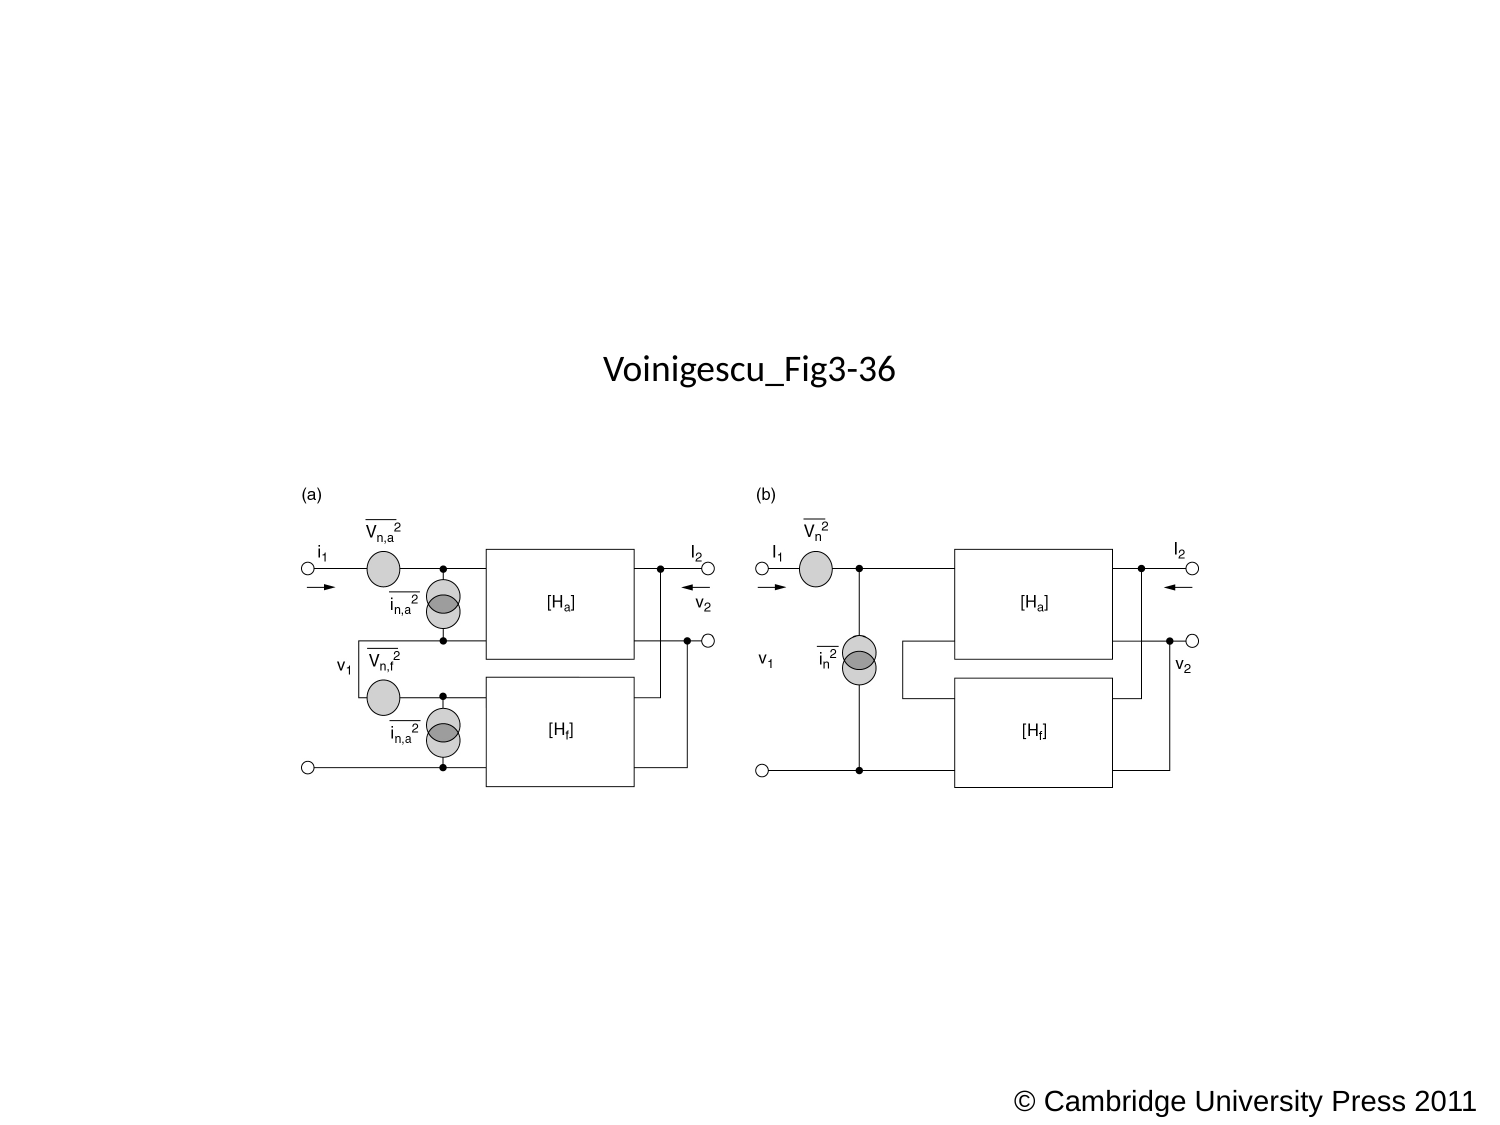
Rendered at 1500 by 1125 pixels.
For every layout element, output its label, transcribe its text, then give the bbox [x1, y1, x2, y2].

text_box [300, 336, 1200, 789]
text_box © Cambridge University Press 2011 [907, 1074, 1493, 1125]
